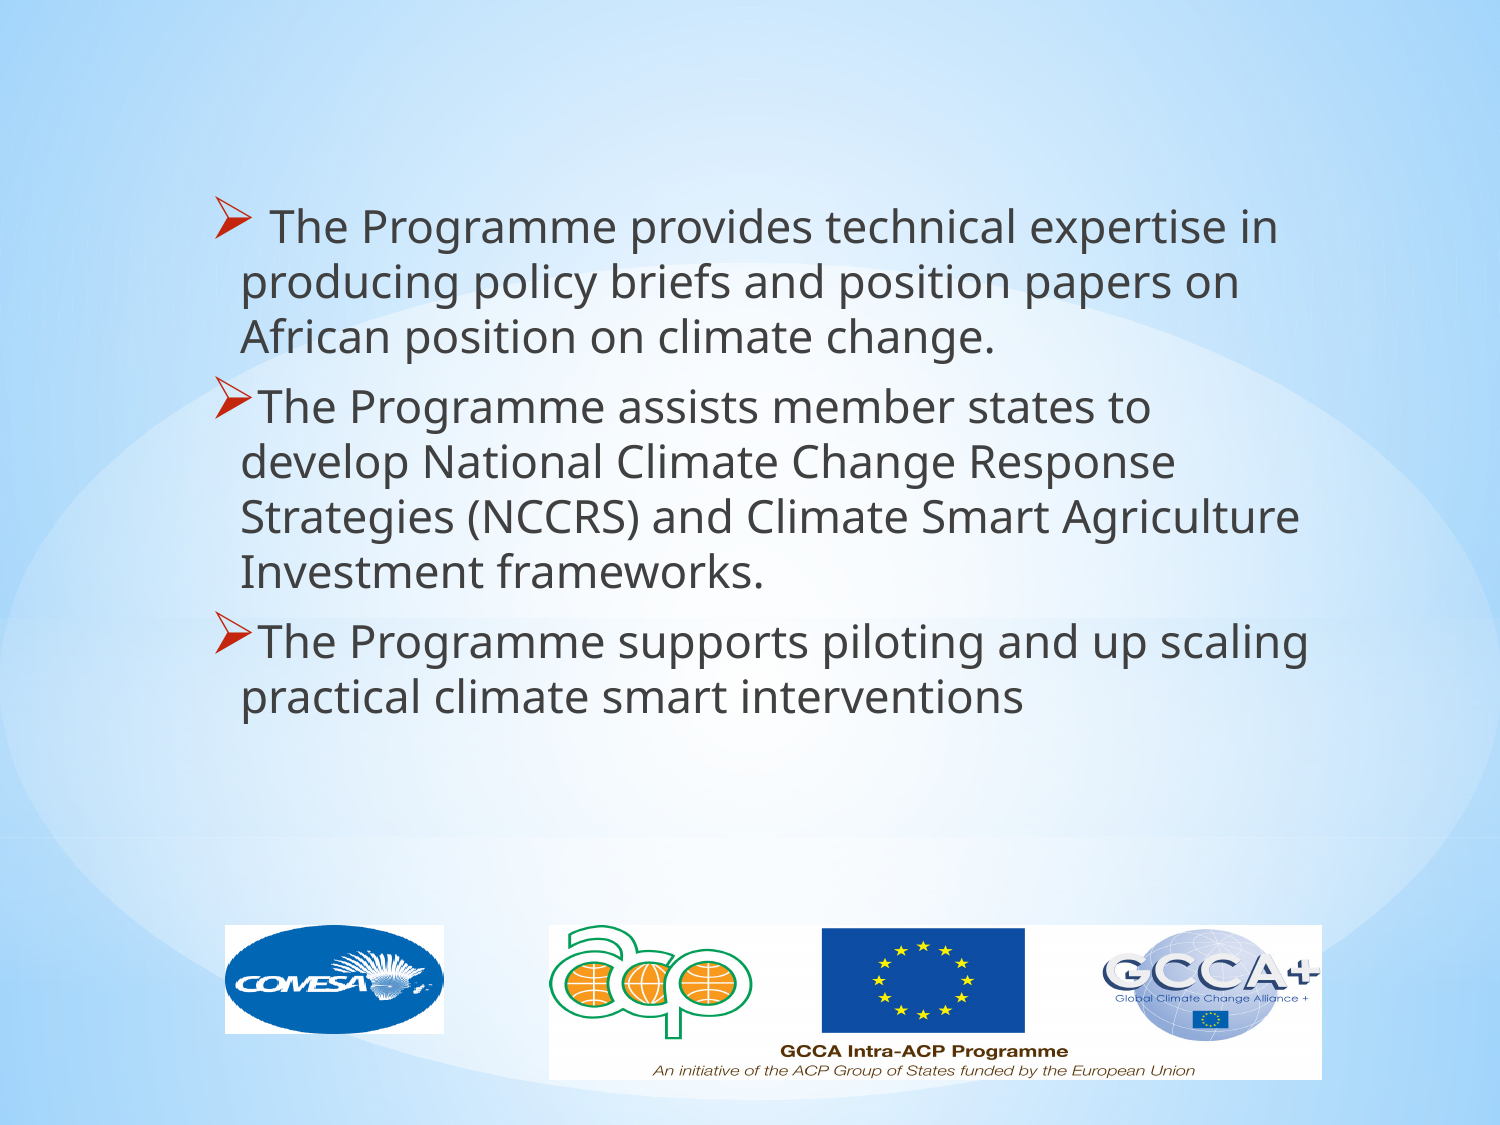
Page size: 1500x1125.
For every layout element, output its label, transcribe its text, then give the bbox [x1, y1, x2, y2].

list The Programme provides technical expertise in producing policy briefs and position papers on African position on climate change. The Programme assists member states to develop National Climate Change Response Strategies (NCCRS) and Climate Smart Agriculture Investment frameworks. The Programme supports piloting and up scaling practical climate smart interventions [187, 120, 1338, 950]
picture [224, 925, 444, 1035]
picture [549, 925, 1322, 1081]
